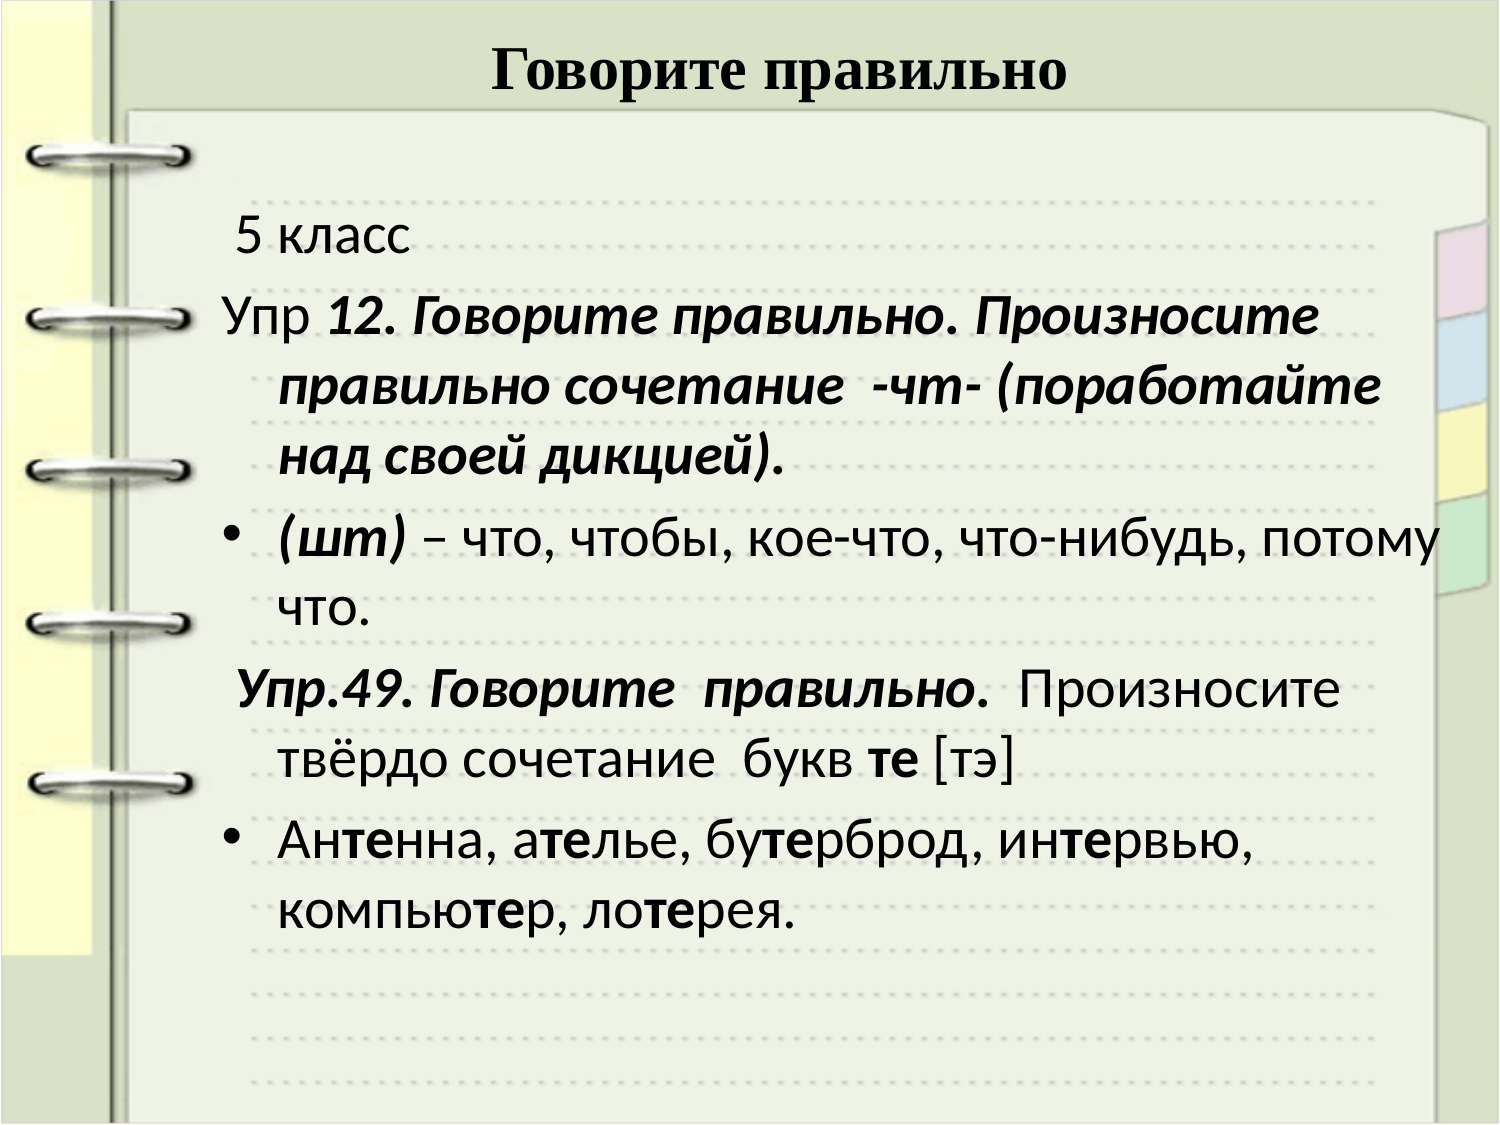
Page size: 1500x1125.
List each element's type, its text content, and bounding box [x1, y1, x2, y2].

picture [0, 0, 1500, 1125]
title Говорите правильно [135, 19, 1378, 110]
list 5 класс Упр 12. Говорите правильно. Произносите правильно сочетание -чт- (поработайте над своей дикцией). (шт) – что, чтобы, кое-что, что-нибудь, потому что. Упр.49. Говорите правильно. Произносите твёрдо сочетание букв те [тэ] Антенна, ателье, бутерброд, интервью, компьютер, лотерея. [206, 187, 1471, 1059]
